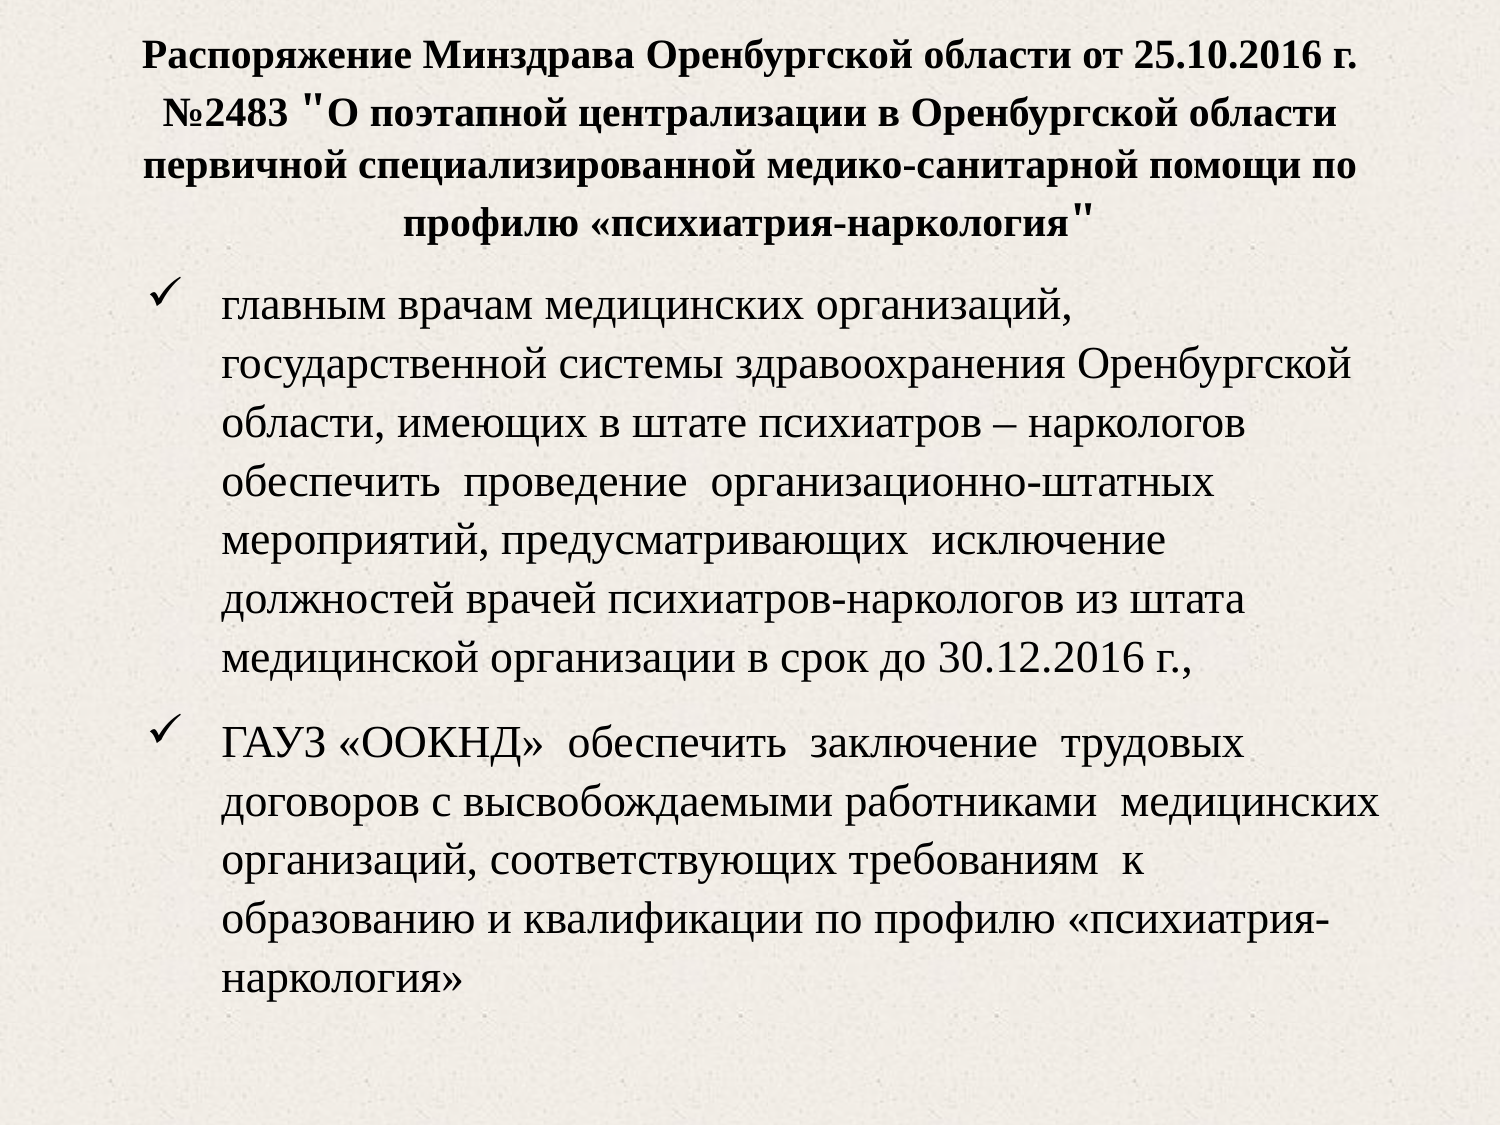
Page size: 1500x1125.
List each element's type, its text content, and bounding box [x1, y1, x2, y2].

title Распоряжение Минздрава Оренбургской области от 25.10.2016 г. №2483 "О поэтапной централизации в Оренбургской области первичной специализированной медико-санитарной помощи по профилю «психиатрия-наркология" [74, 42, 1426, 231]
list главным врачам медицинских организаций, государственной системы здравоохранения Оренбургской области, имеющих в штате психиатров – наркологов обеспечить проведение организационно-штатных мероприятий, предусматривающих исключение должностей врачей психиатров-наркологов из штата медицинской организации в срок до 30.12.2016 г., ГАУЗ «ООКНД» обеспечить заключение трудовых договоров с высвобождаемыми работниками медицинских организаций, соответствующих требованиям к образованию и квалификации по профилю «психиатрия-наркология» [74, 262, 1426, 1006]
